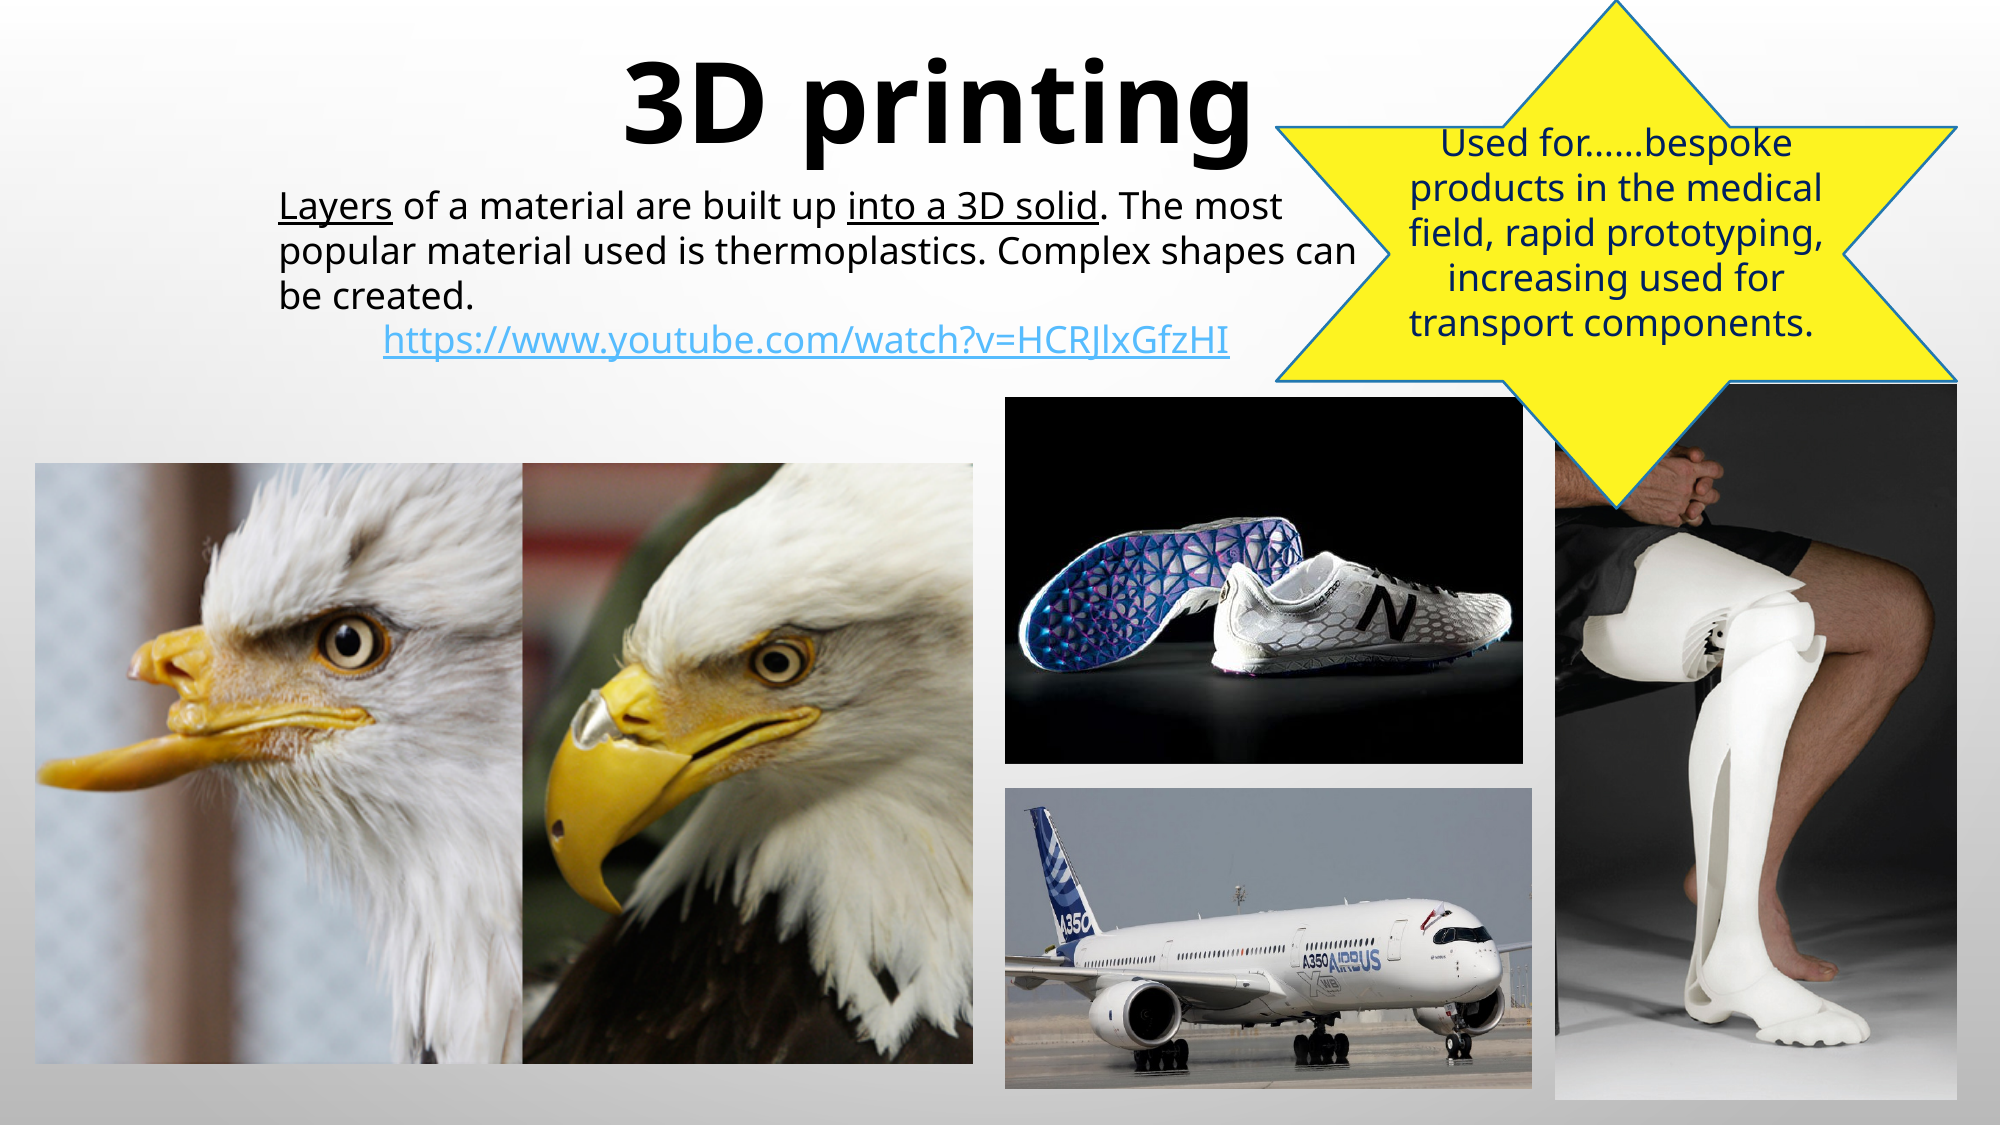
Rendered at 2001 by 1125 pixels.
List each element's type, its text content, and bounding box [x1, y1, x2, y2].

text_box https://www.youtube.com/watch?v=HCRJlxGfzHI [367, 308, 1245, 374]
picture [0, 0, 2000, 1125]
text_box Layers of a material are built up into a 3D solid. The most popular material used is thermoplastics. Complex shapes can be created. [263, 174, 1387, 325]
text_box Used for……bespoke products in the medical field, rapid prototyping, increasing used for transport components. [1274, 0, 1958, 435]
text_box 3D printing [607, 23, 1302, 174]
picture [1302, 160, 1315, 174]
